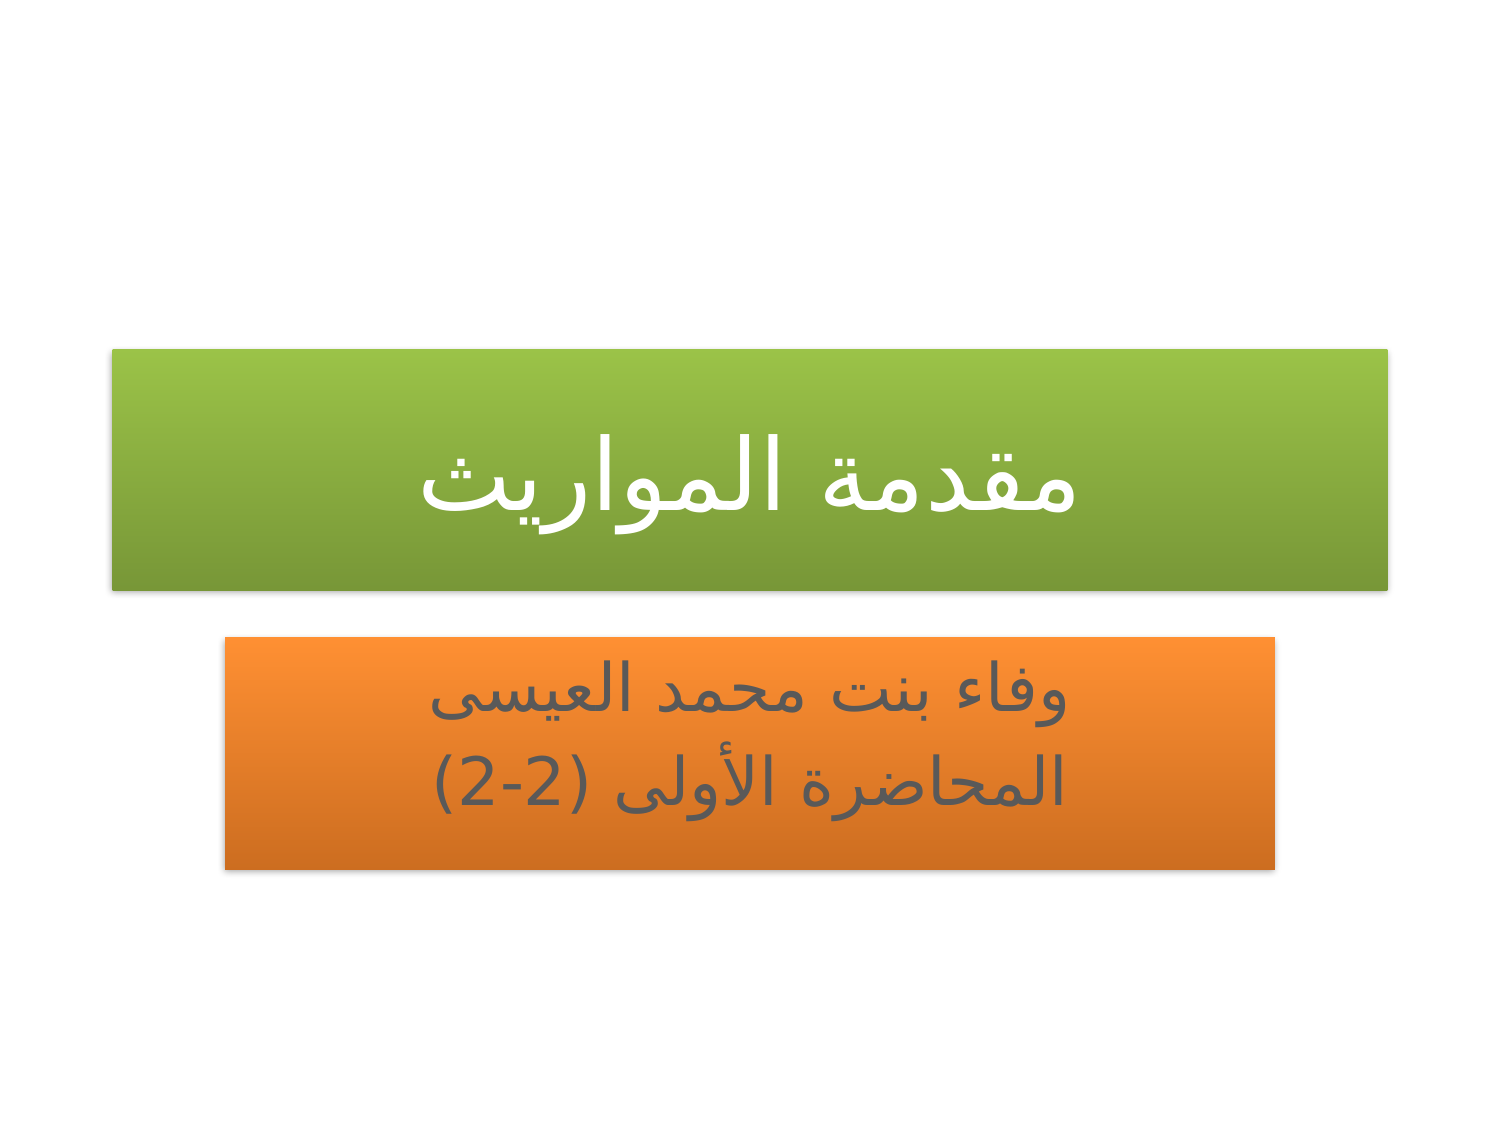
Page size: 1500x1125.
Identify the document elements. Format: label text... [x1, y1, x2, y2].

subtitle وفاء بنت محمد العيسى المحاضرة الأولى (2-2) [225, 637, 1275, 870]
title مقدمة المواريث [112, 349, 1388, 591]
